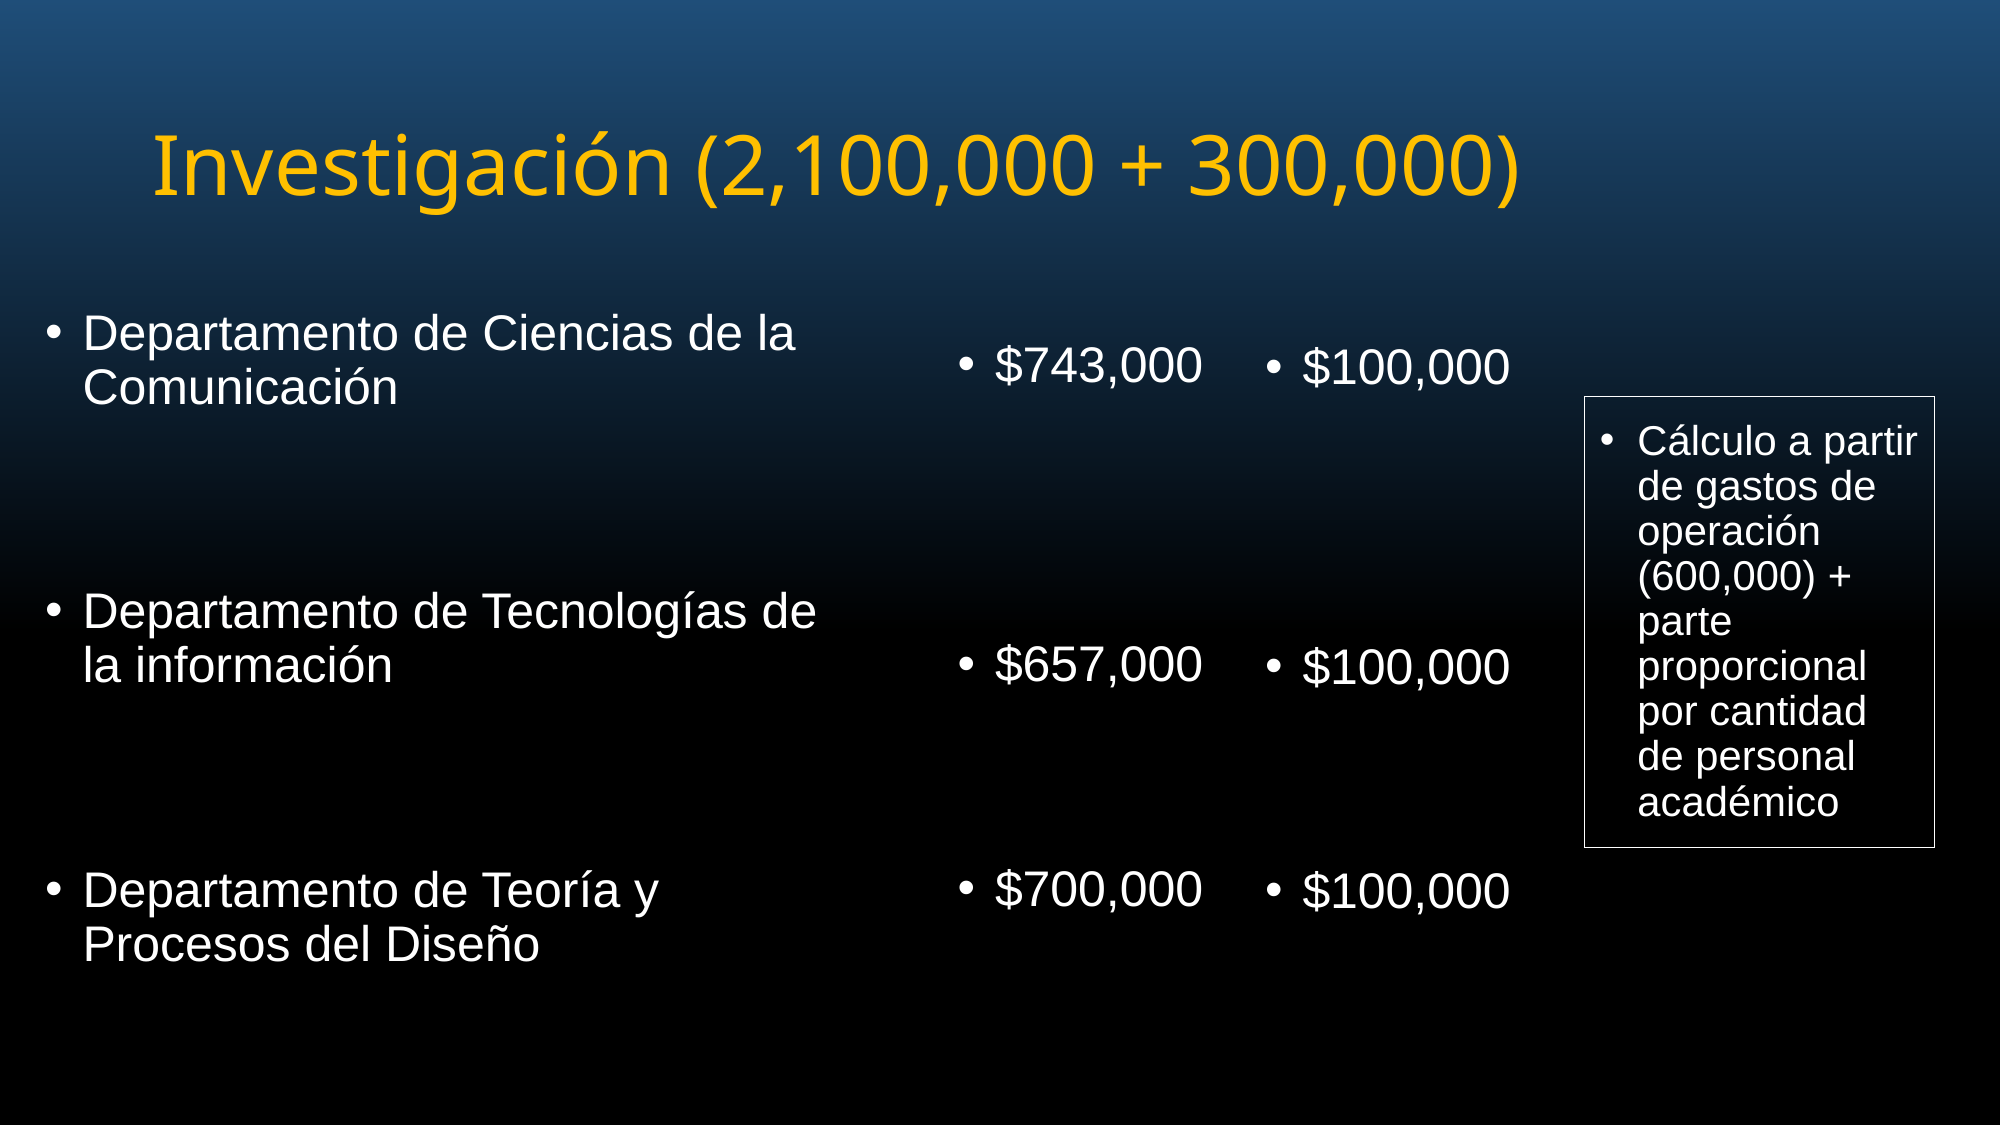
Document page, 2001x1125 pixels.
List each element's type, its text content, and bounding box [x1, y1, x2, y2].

text_box Cálculo a partir de gastos de operación (600,000) + parte proporcional por cantidad de personal académico [1584, 396, 1935, 848]
title Investigación (2,100,000 + 300,000) [137, 59, 1918, 278]
text_box $100,000 $100,000 $100,000 [1249, 334, 1563, 1003]
list Departamento de Ciencias de la Comunicación Departamento de Tecnologías de la información Departamento de Teoría y Procesos del Diseño [30, 299, 845, 1070]
text_box $743,000 $657,000 $700,000 [942, 331, 1255, 1000]
